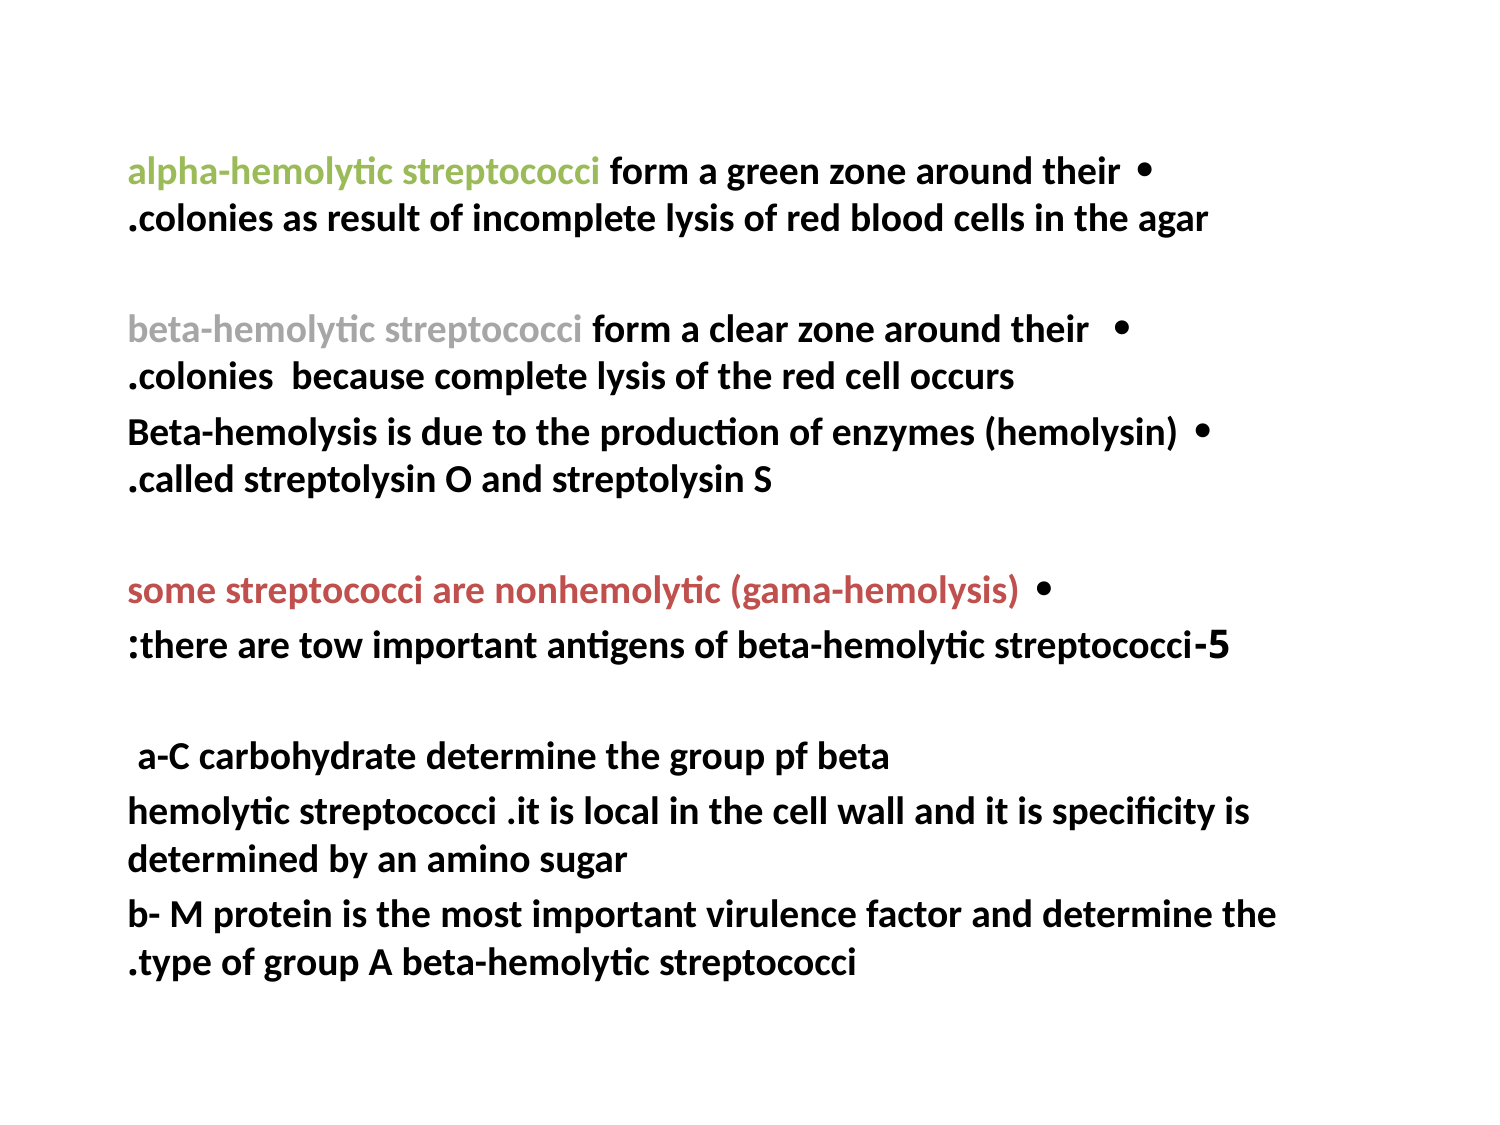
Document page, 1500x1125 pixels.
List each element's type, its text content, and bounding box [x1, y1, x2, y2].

list • alpha-hemolytic streptococci form a green zone around their colonies as result of incomplete lysis of red blood cells in the agar. • beta-hemolytic streptococci form a clear zone around their colonies because complete lysis of the red cell occurs. • Beta-hemolysis is due to the production of enzymes (hemolysin) called streptolysin O and streptolysin S. • some streptococci are nonhemolytic (gama-hemolysis) 5-there are tow important antigens of beta-hemolytic streptococci: a-C carbohydrate determine the group pf beta hemolytic streptococci .it is local in the cell wall and it is specificity is determined by an amino sugar b- M protein is the most important virulence factor and determine the type of group A beta-hemolytic streptococci. [112, 137, 1376, 1012]
